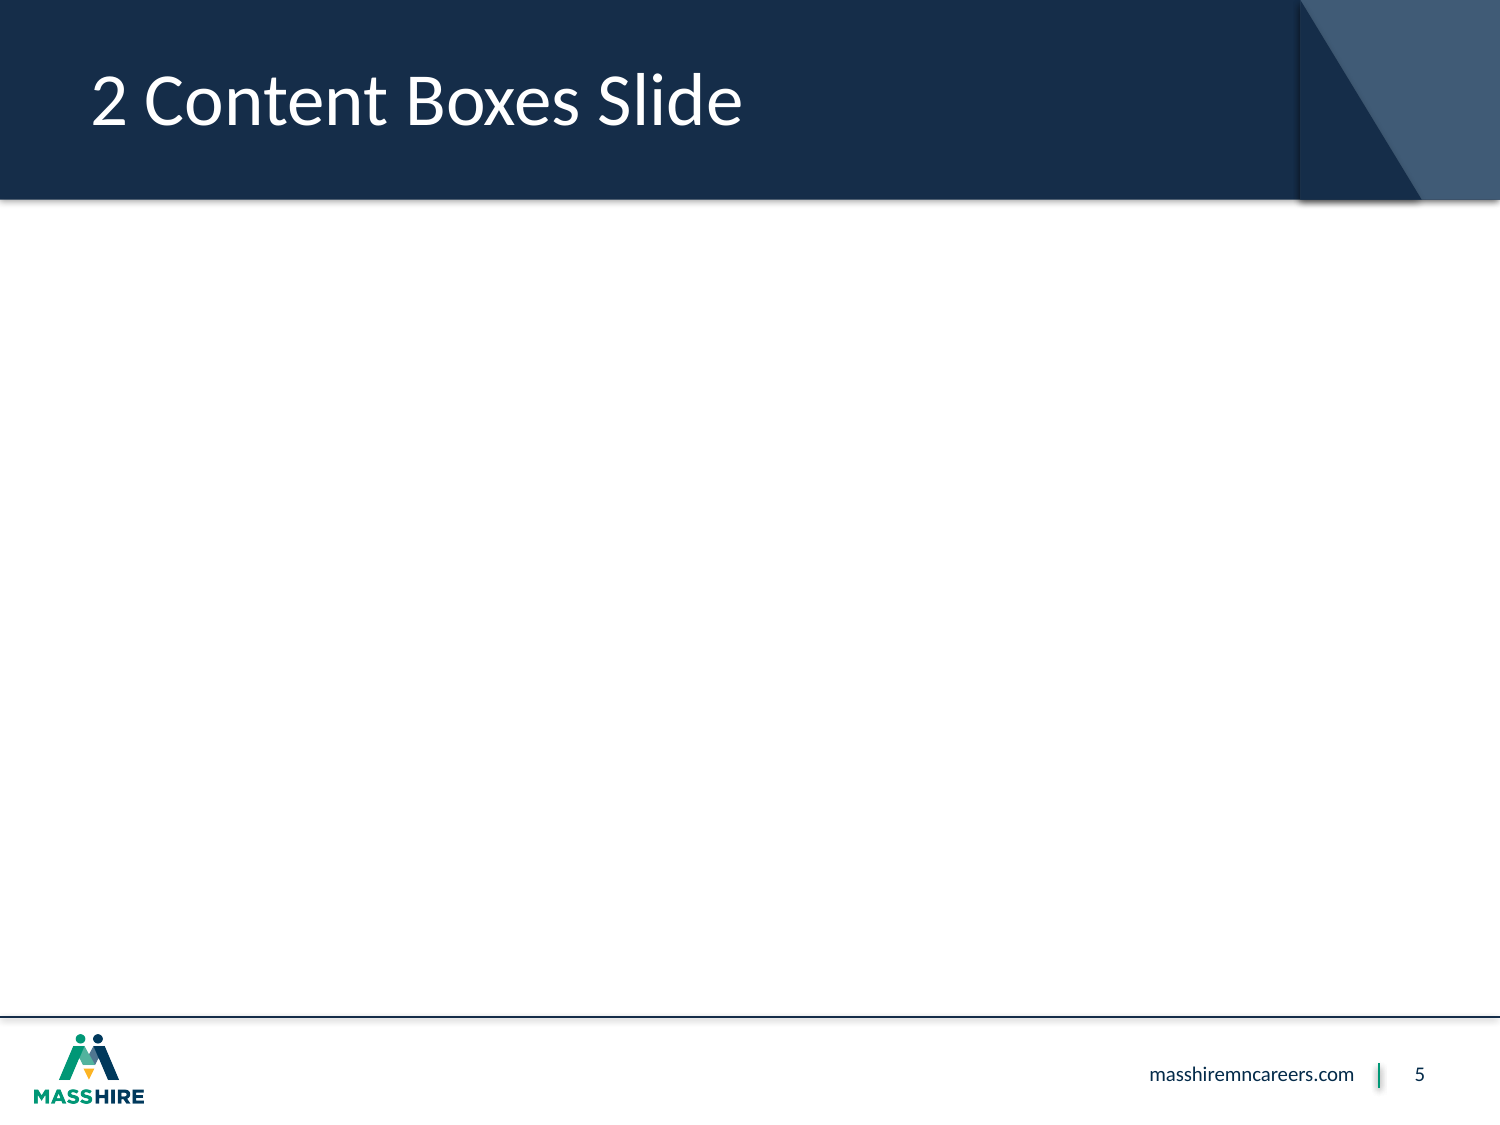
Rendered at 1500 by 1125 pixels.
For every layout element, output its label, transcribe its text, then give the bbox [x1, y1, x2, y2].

title 2 Content Boxes Slide [75, 22, 1245, 180]
picture [34, 1034, 144, 1104]
slide_number 5 [1376, 1042, 1425, 1103]
